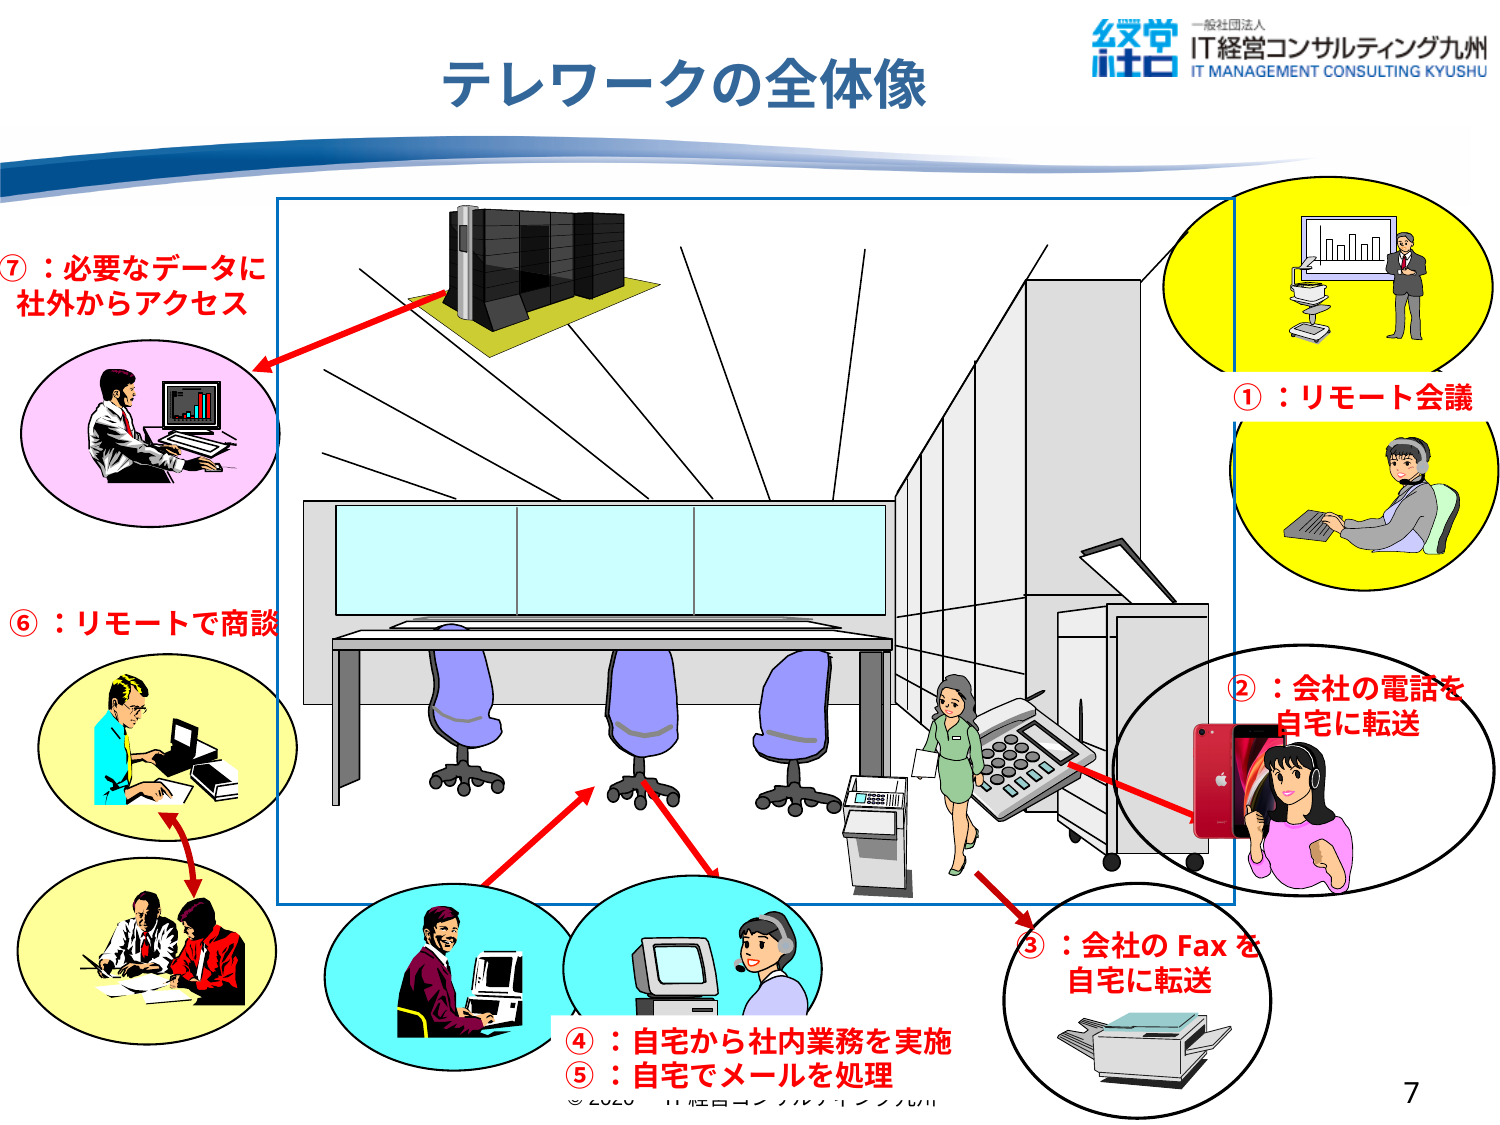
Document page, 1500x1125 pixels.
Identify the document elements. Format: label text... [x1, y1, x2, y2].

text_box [87, 368, 237, 484]
title テレワークの全体像 [17, 42, 1350, 125]
text_box [563, 911, 620, 1015]
text_box ⑥：リモートで商談 [0, 597, 273, 648]
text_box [975, 872, 1035, 931]
text_box [1362, 728, 1495, 890]
text_box [250, 894, 277, 1007]
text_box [93, 673, 239, 806]
text_box ③：会社のFaxを 自宅に転送 [1001, 938, 1023, 1005]
text_box [324, 911, 575, 1071]
text_box [1233, 176, 1493, 371]
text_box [79, 890, 246, 1006]
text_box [251, 292, 446, 372]
text_box [1287, 569, 1442, 591]
slide_number 6 [1329, 1066, 1495, 1120]
text_box [1069, 1102, 1205, 1119]
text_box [396, 905, 523, 1039]
text_box [21, 340, 273, 528]
text_box [1238, 645, 1402, 663]
text_box [38, 654, 273, 841]
text_box ②：会社の電話を 自宅に転送 [1238, 663, 1483, 748]
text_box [469, 786, 596, 900]
text_box [1238, 422, 1499, 557]
text_box [17, 857, 244, 1045]
picture [1, 126, 1470, 906]
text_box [642, 780, 722, 889]
picture [1054, 1009, 1235, 1093]
text_box ⑦：必要なデータに 社外からアクセス [0, 243, 273, 329]
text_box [1276, 431, 1467, 561]
text_box ①：リモート会議 [1238, 371, 1489, 422]
text_box ④：自宅から社内業務を実施 ⑤：自宅でメールを処理 [550, 1015, 968, 1101]
picture [1282, 210, 1434, 351]
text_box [625, 904, 815, 1055]
text_box ③：会社のFaxを 自宅に転送 [1235, 919, 1279, 1005]
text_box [1068, 763, 1161, 823]
text_box [1003, 911, 1271, 1089]
text_box [157, 814, 200, 889]
